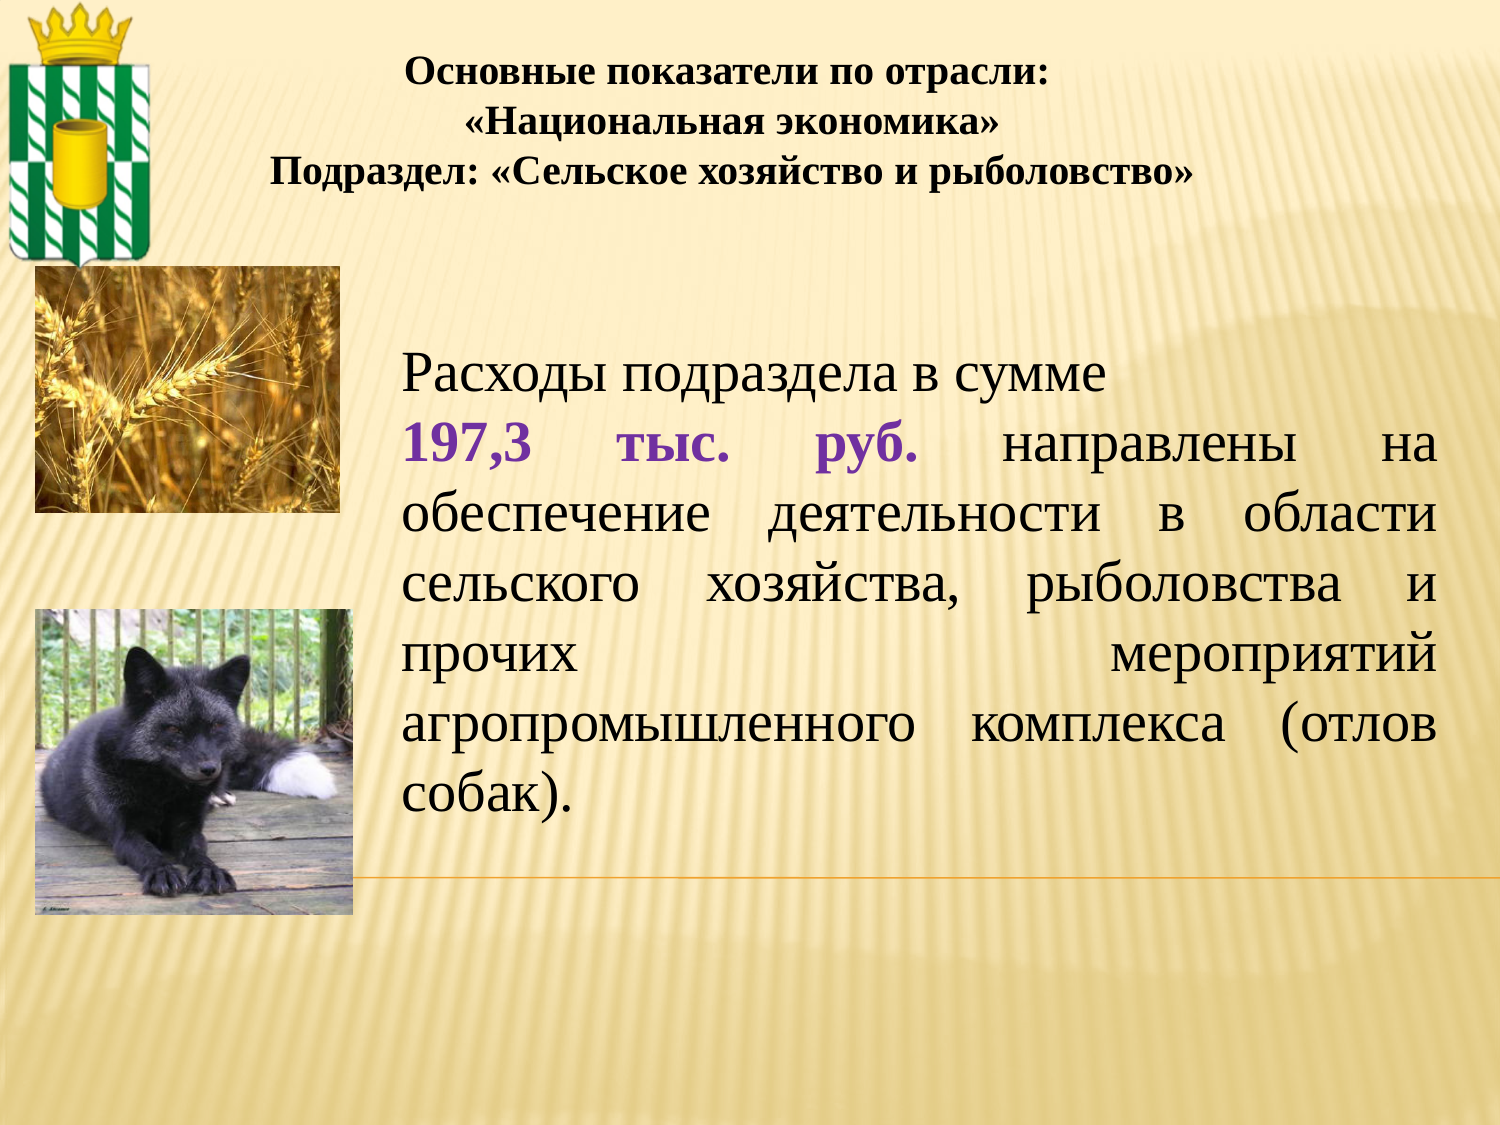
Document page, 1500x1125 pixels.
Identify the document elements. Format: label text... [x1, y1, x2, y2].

picture [35, 609, 353, 915]
text_box Расходы подраздела в сумме 197,3 тыс. руб. направлены на обеспечение деятельности в области сельского хозяйства, рыболовства и прочих мероприятий агропромышленного комплекса (отлов собак). [386, 304, 1453, 831]
text_box Основные показатели по отрасли: «Национальная экономика» Подраздел: «Сельское хозяйство и рыболовство» [175, 35, 1289, 200]
picture [4, 0, 341, 513]
